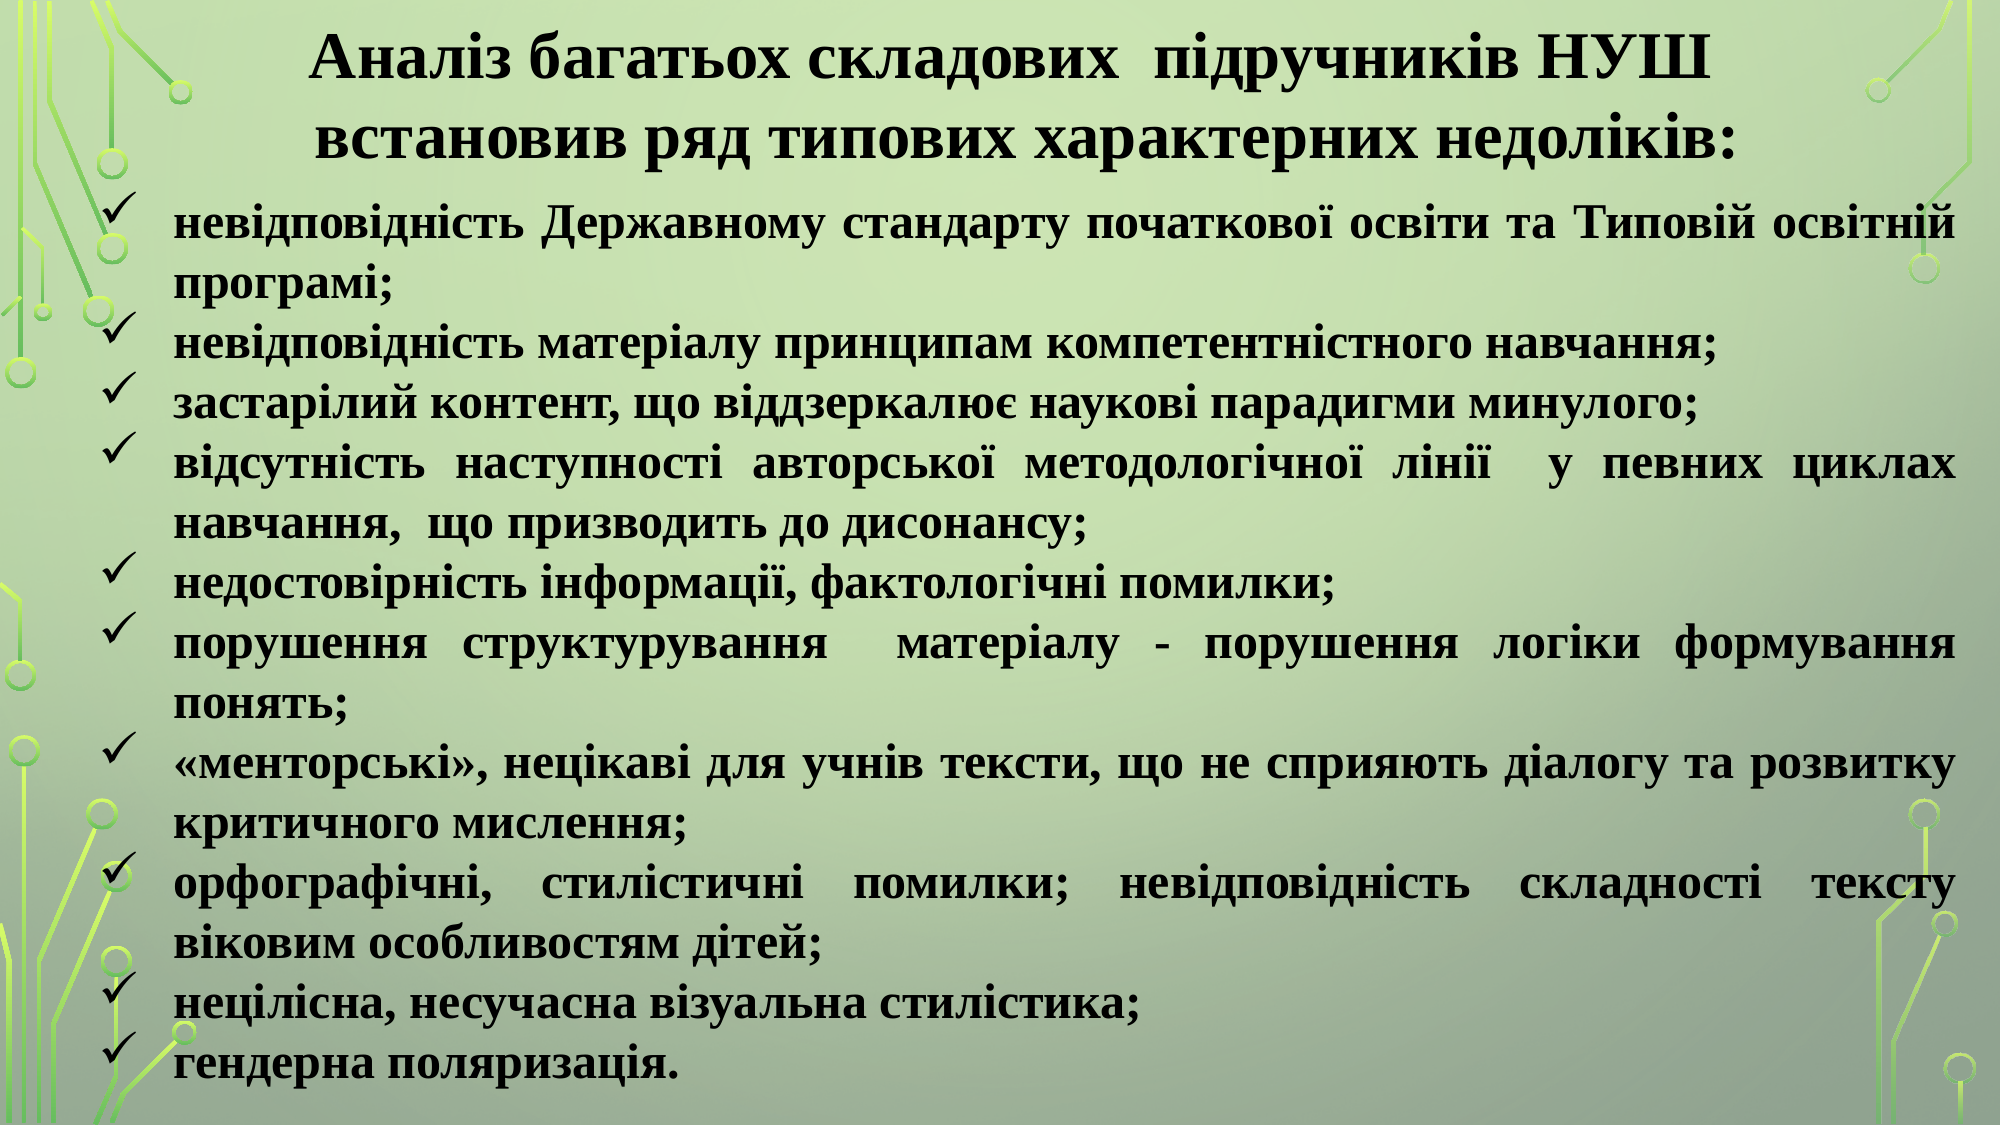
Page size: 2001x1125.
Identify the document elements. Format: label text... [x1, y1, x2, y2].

text_box Аналіз багатьох складових підручників НУШ встановив ряд типових характерних недоліків: невідповідність Державному стандарту початкової освіти та Типовій освітній програмі; невідповідність матеріалу принципам компетентністного навчання; застарілий контент, що віддзеркалює наукові парадигми минулого; відсутність наступності авторської методологічної лінії у певних циклах навчання, що призводить до дисонансу; недостовірність інформації, фактологічні помилки; порушення структурування матеріалу - порушення логіки формування понять; «менторські», нецікаві для учнів тексти, що не сприяють діалогу та розвитку критичного мислення; орфографічні, стилістичні помилки; невідповідність складності тексту віковим особливостям дітей; нецілісна, несучасна візуальна стилістика; гендерна поляризація. [83, 4, 1973, 1097]
